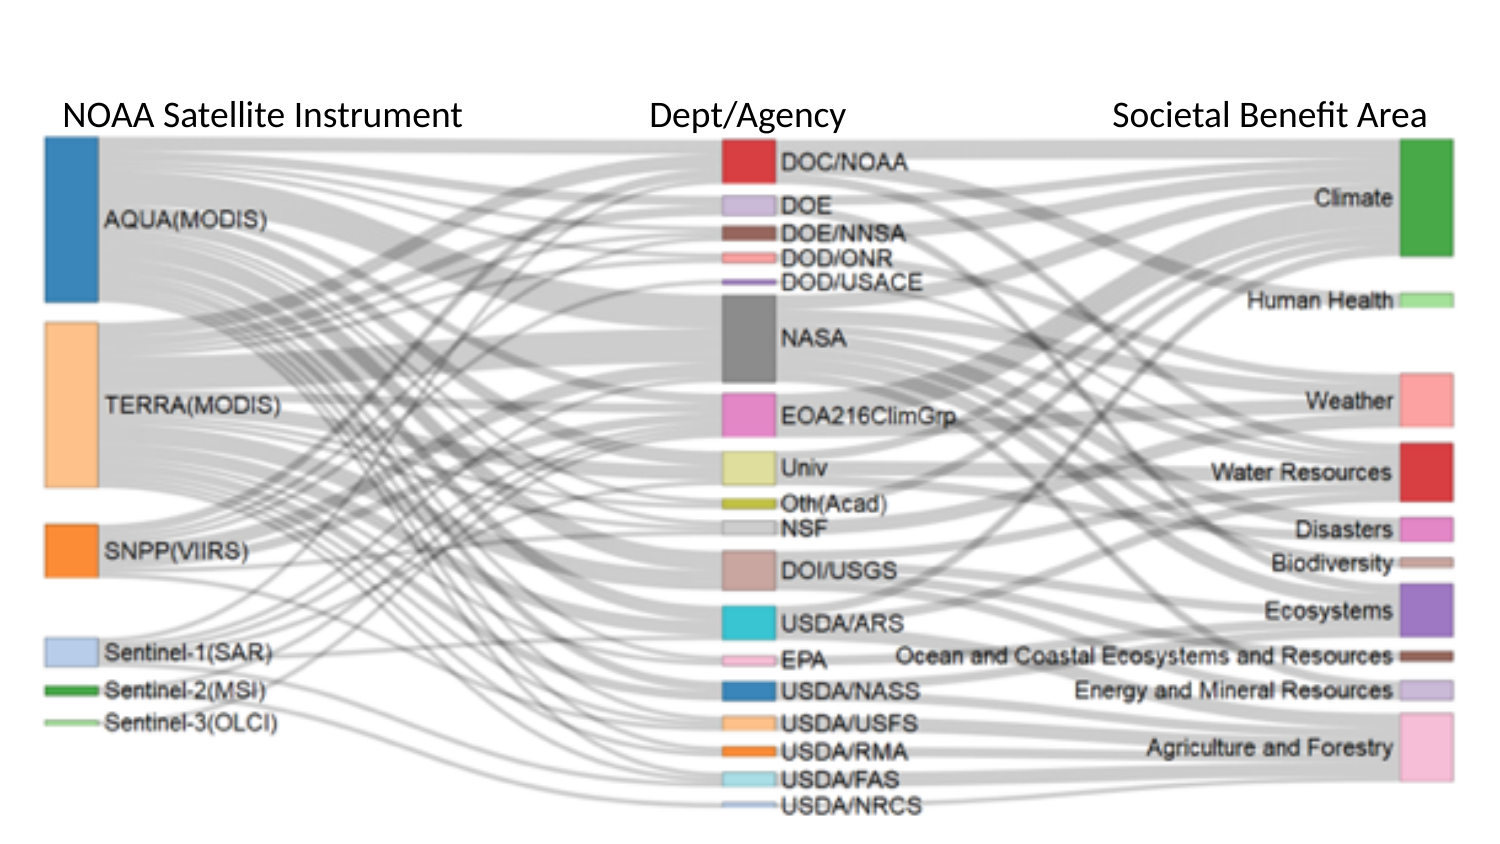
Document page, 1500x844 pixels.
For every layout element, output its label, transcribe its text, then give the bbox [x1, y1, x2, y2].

text_box NOAA Satellite Instrument Dept/Agency Societal Benefit Area [47, 68, 1450, 123]
picture [24, 124, 1475, 844]
